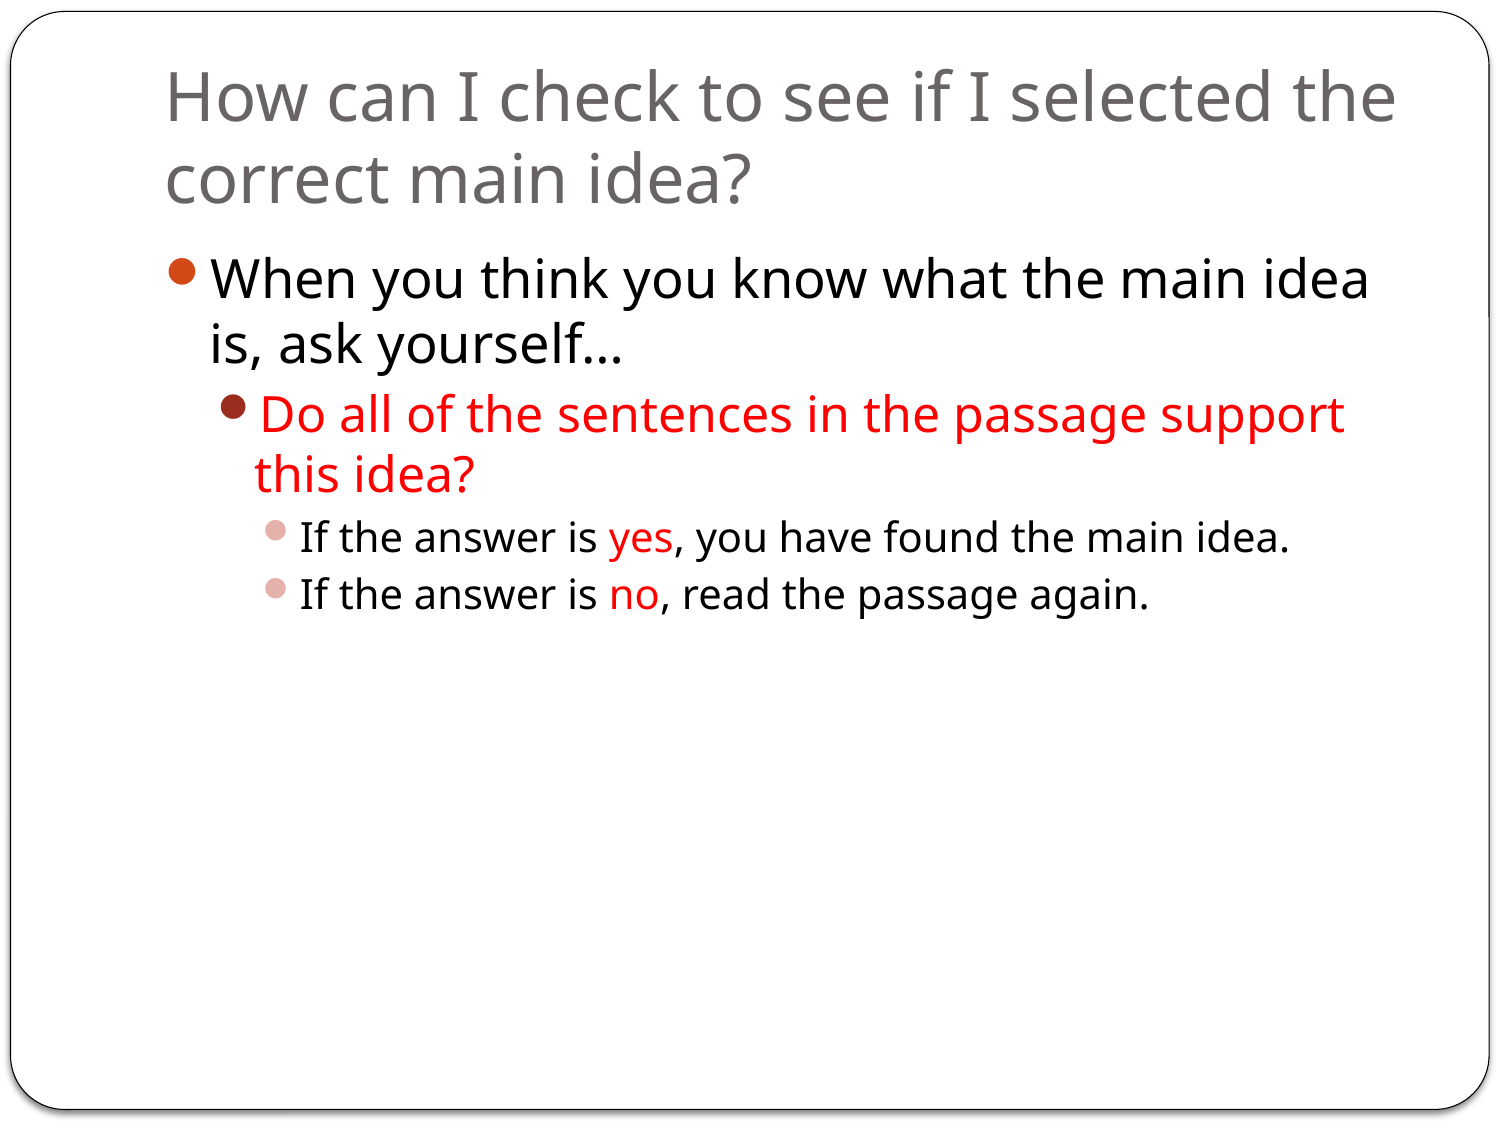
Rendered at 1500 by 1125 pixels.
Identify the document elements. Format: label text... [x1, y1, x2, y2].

list When you think you know what the main idea is, ask yourself… Do all of the sentences in the passage support this idea? If the answer is yes, you have found the main idea. If the answer is no, read the passage again. [150, 237, 1425, 988]
title How can I check to see if I selected the correct main idea? [150, 45, 1425, 233]
